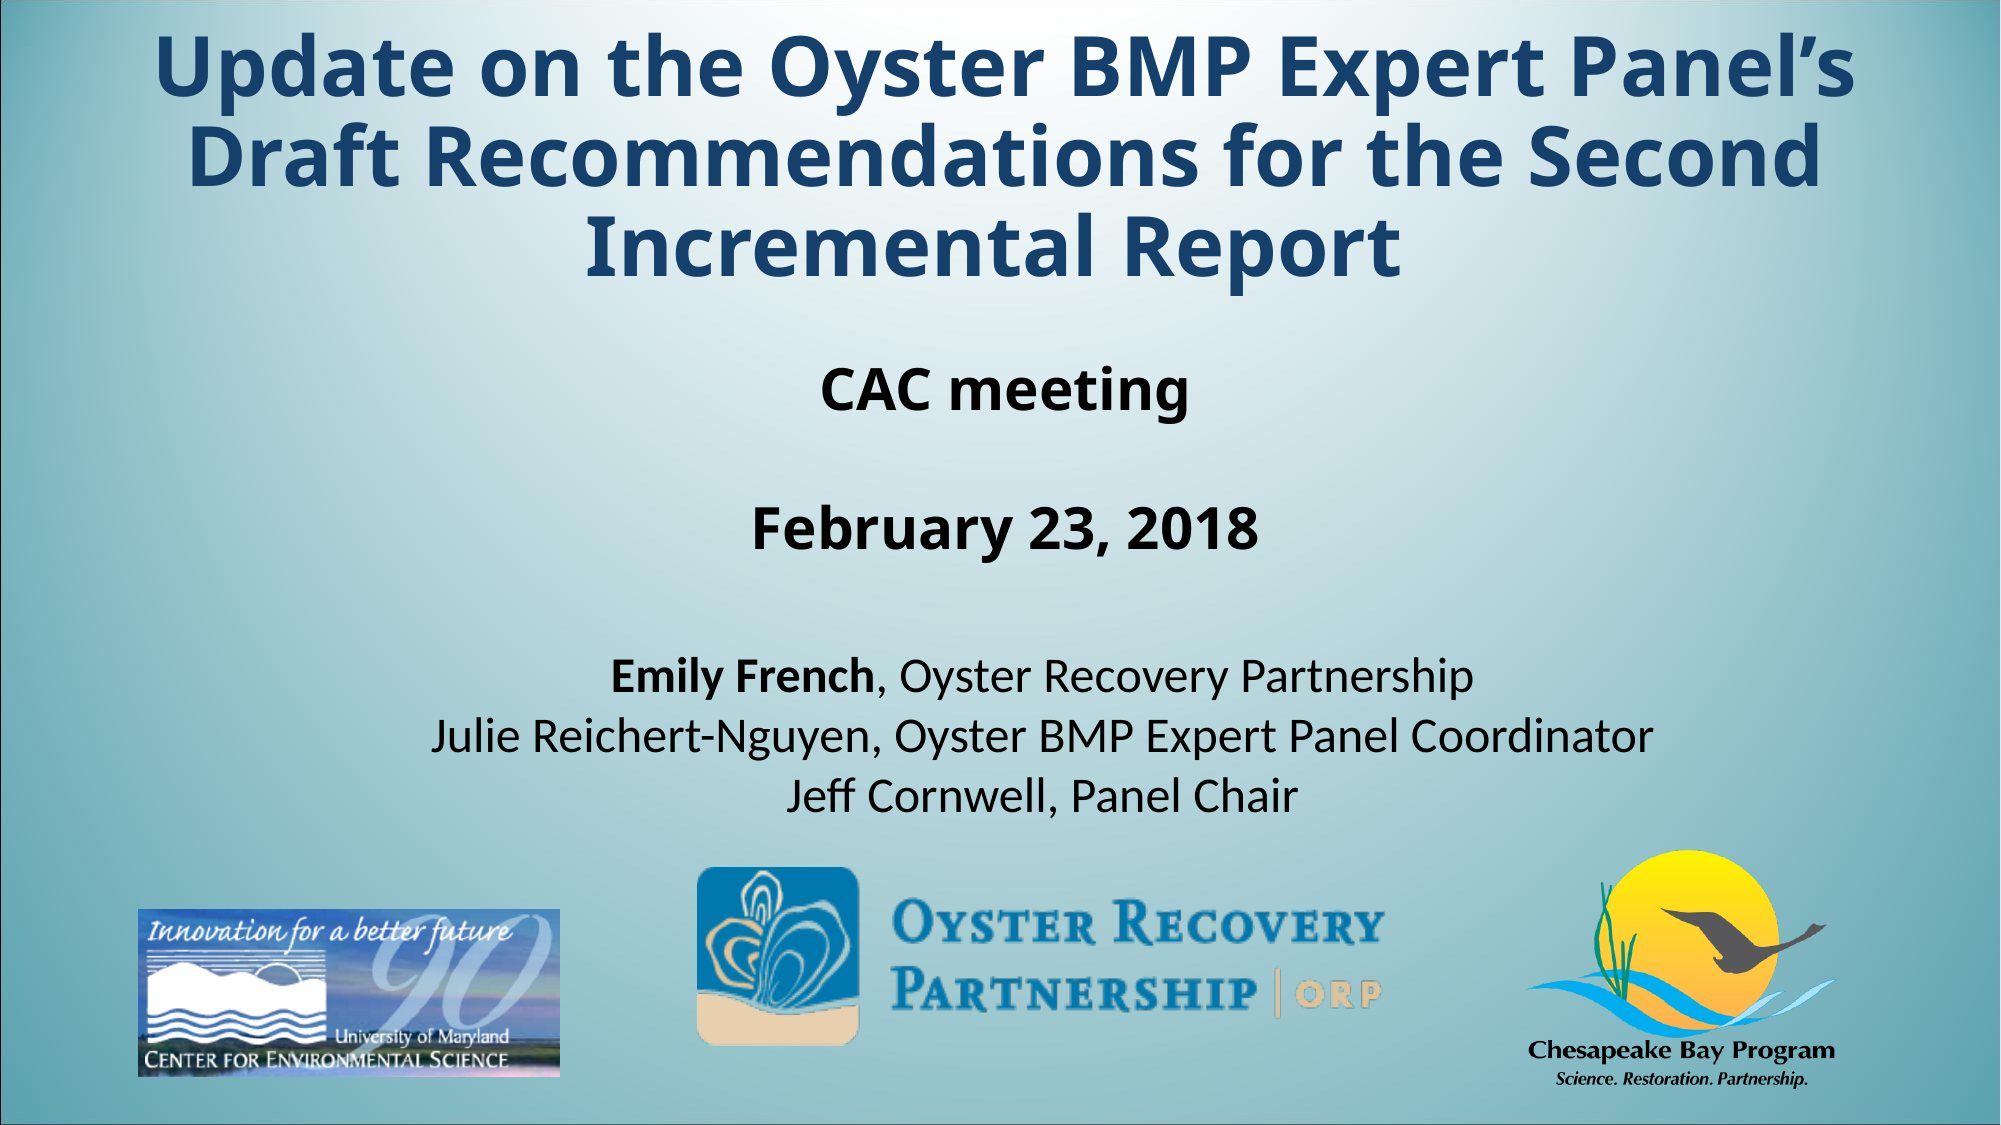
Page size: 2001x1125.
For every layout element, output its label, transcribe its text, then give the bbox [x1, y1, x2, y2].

title Update on the Oyster BMP Expert Panel’s Draft Recommendations for the Second Incremental Report [38, 96, 1973, 302]
subtitle CAC meeting February 23, 2018 [165, 344, 1846, 635]
text_box Emily French, Oyster Recovery Partnership Julie Reichert-Nguyen, Oyster BMP Expert Panel Coordinator Jeff Cornwell, Panel Chair [76, 635, 2000, 831]
picture [0, 0, 2001, 1125]
